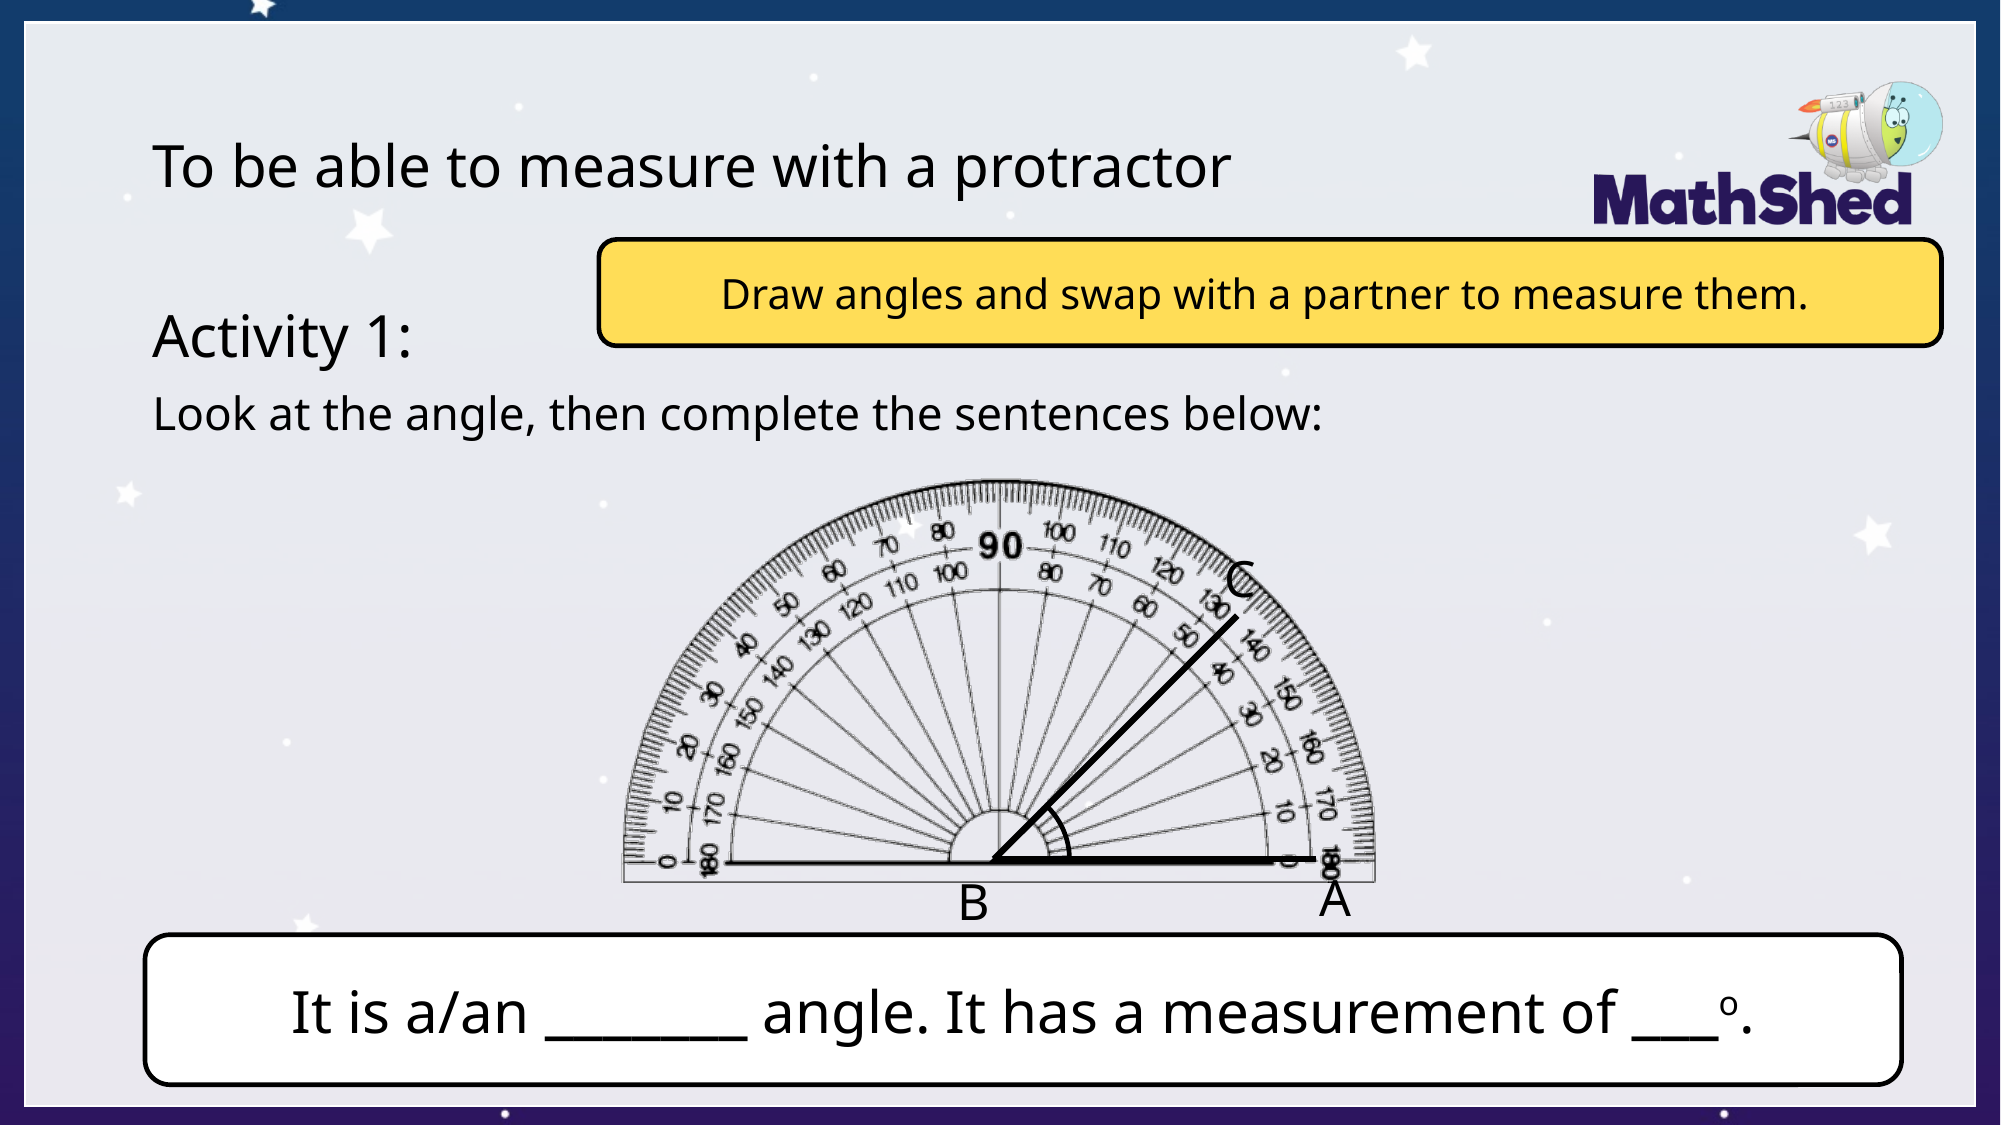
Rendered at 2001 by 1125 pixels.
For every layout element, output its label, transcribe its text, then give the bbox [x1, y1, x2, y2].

text_box A [1304, 883, 1367, 933]
title To be able to measure with a protractor [137, 59, 1578, 278]
text_box It is a/an _______ angle. It has a measurement of ___o. [143, 933, 1903, 1086]
text_box B [943, 883, 1006, 938]
list Activity 1: Look at the angle, then complete the sentences below: [137, 299, 1863, 1014]
text_box Draw angles and swap with a partner to measure them. [597, 238, 1943, 347]
picture [0, 0, 2001, 1125]
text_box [993, 615, 1238, 859]
